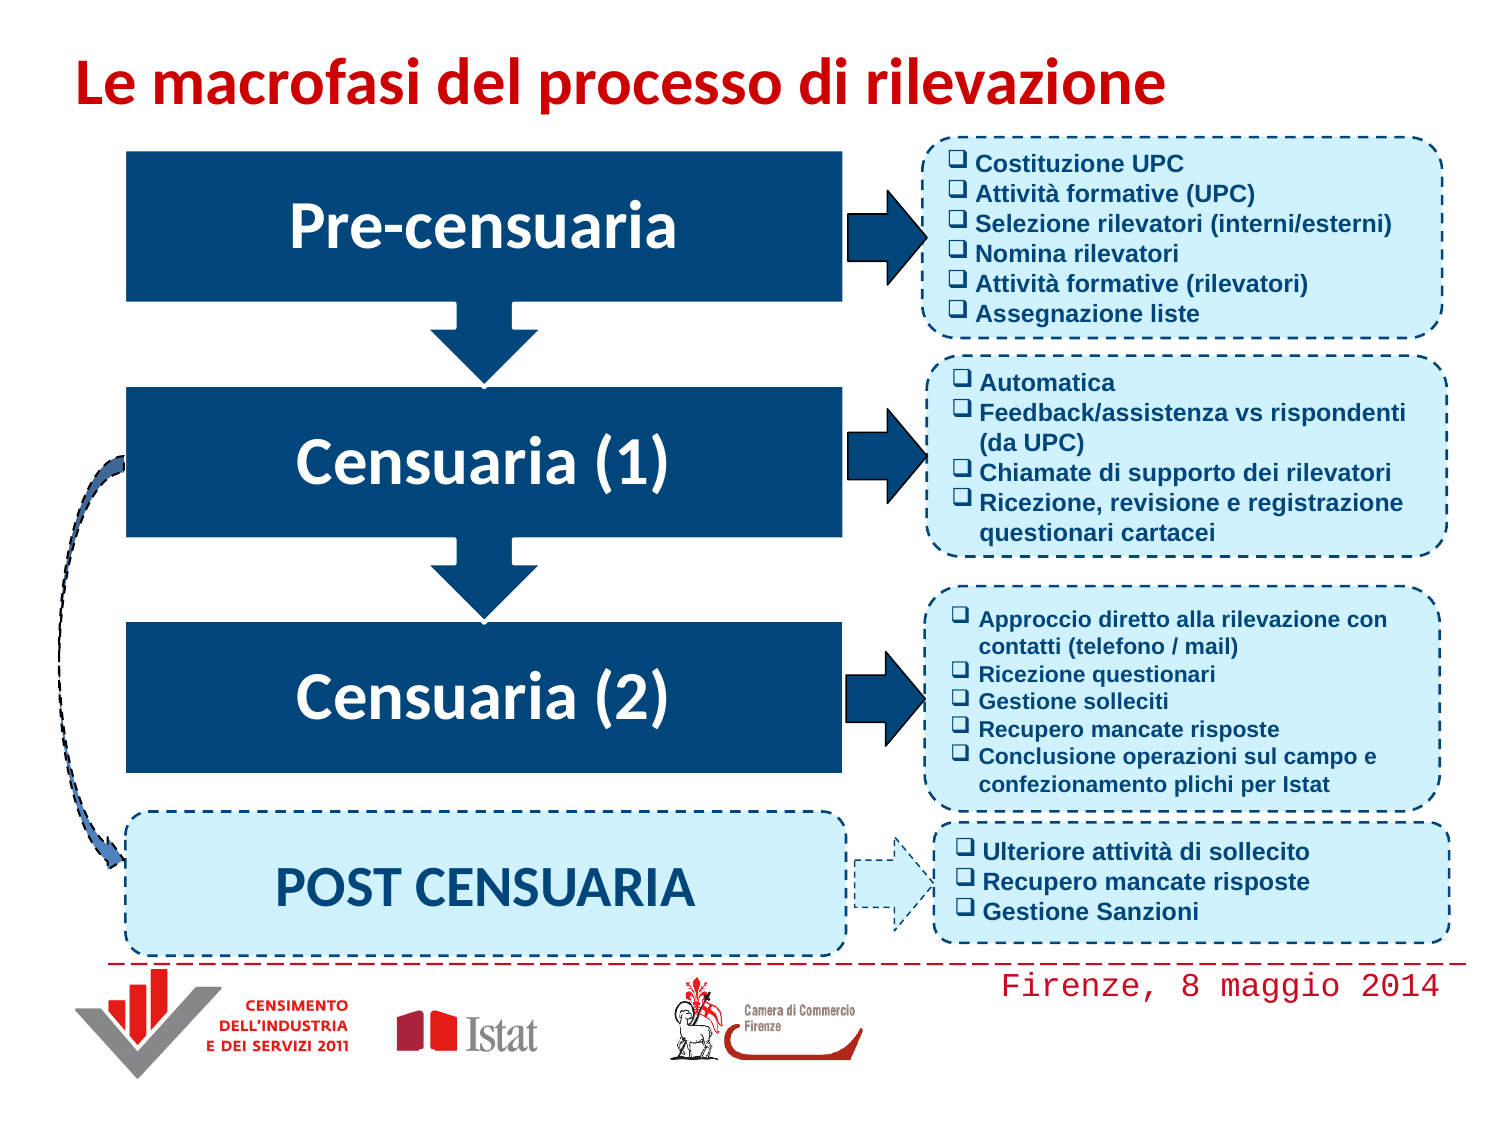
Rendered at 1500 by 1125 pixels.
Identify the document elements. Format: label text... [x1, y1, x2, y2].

text_box POST CENSUARIA [125, 811, 847, 956]
text_box Firenze, 8 maggio 2014 [986, 955, 1471, 1011]
text_box [58, 607, 124, 870]
picture [74, 969, 538, 1082]
text_box [854, 836, 934, 932]
text_box [850, 408, 928, 504]
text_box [667, 975, 864, 1063]
text_box [850, 190, 928, 285]
text_box Ulteriore attività di sollecito Recupero mancate risposte Gestione Sanzioni [933, 822, 1450, 943]
text_box Automatica Feedback/assistenza vs rispondenti (da UPC) Chiamate di supporto dei rilevatori Ricezione, revisione e registrazione questionari cartacei [926, 355, 1447, 557]
text_box Costituzione UPC Attività formative (UPC) Selezione rilevatori (interni/esterni) Nomina rilevatori Attività formative (rilevatori) Assegnazione liste [922, 137, 1443, 338]
text_box Approccio diretto alla rilevazione con contatti (telefono / mail) Ricezione questionari Gestione solleciti Recupero mancate risposte Conclusione operazioni sul campo e confezionamento plichi per Istat [924, 586, 1440, 812]
text_box [850, 651, 926, 747]
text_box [123, 148, 845, 776]
text_box Le macrofasi del processo di rilevazione [75, 42, 1365, 113]
